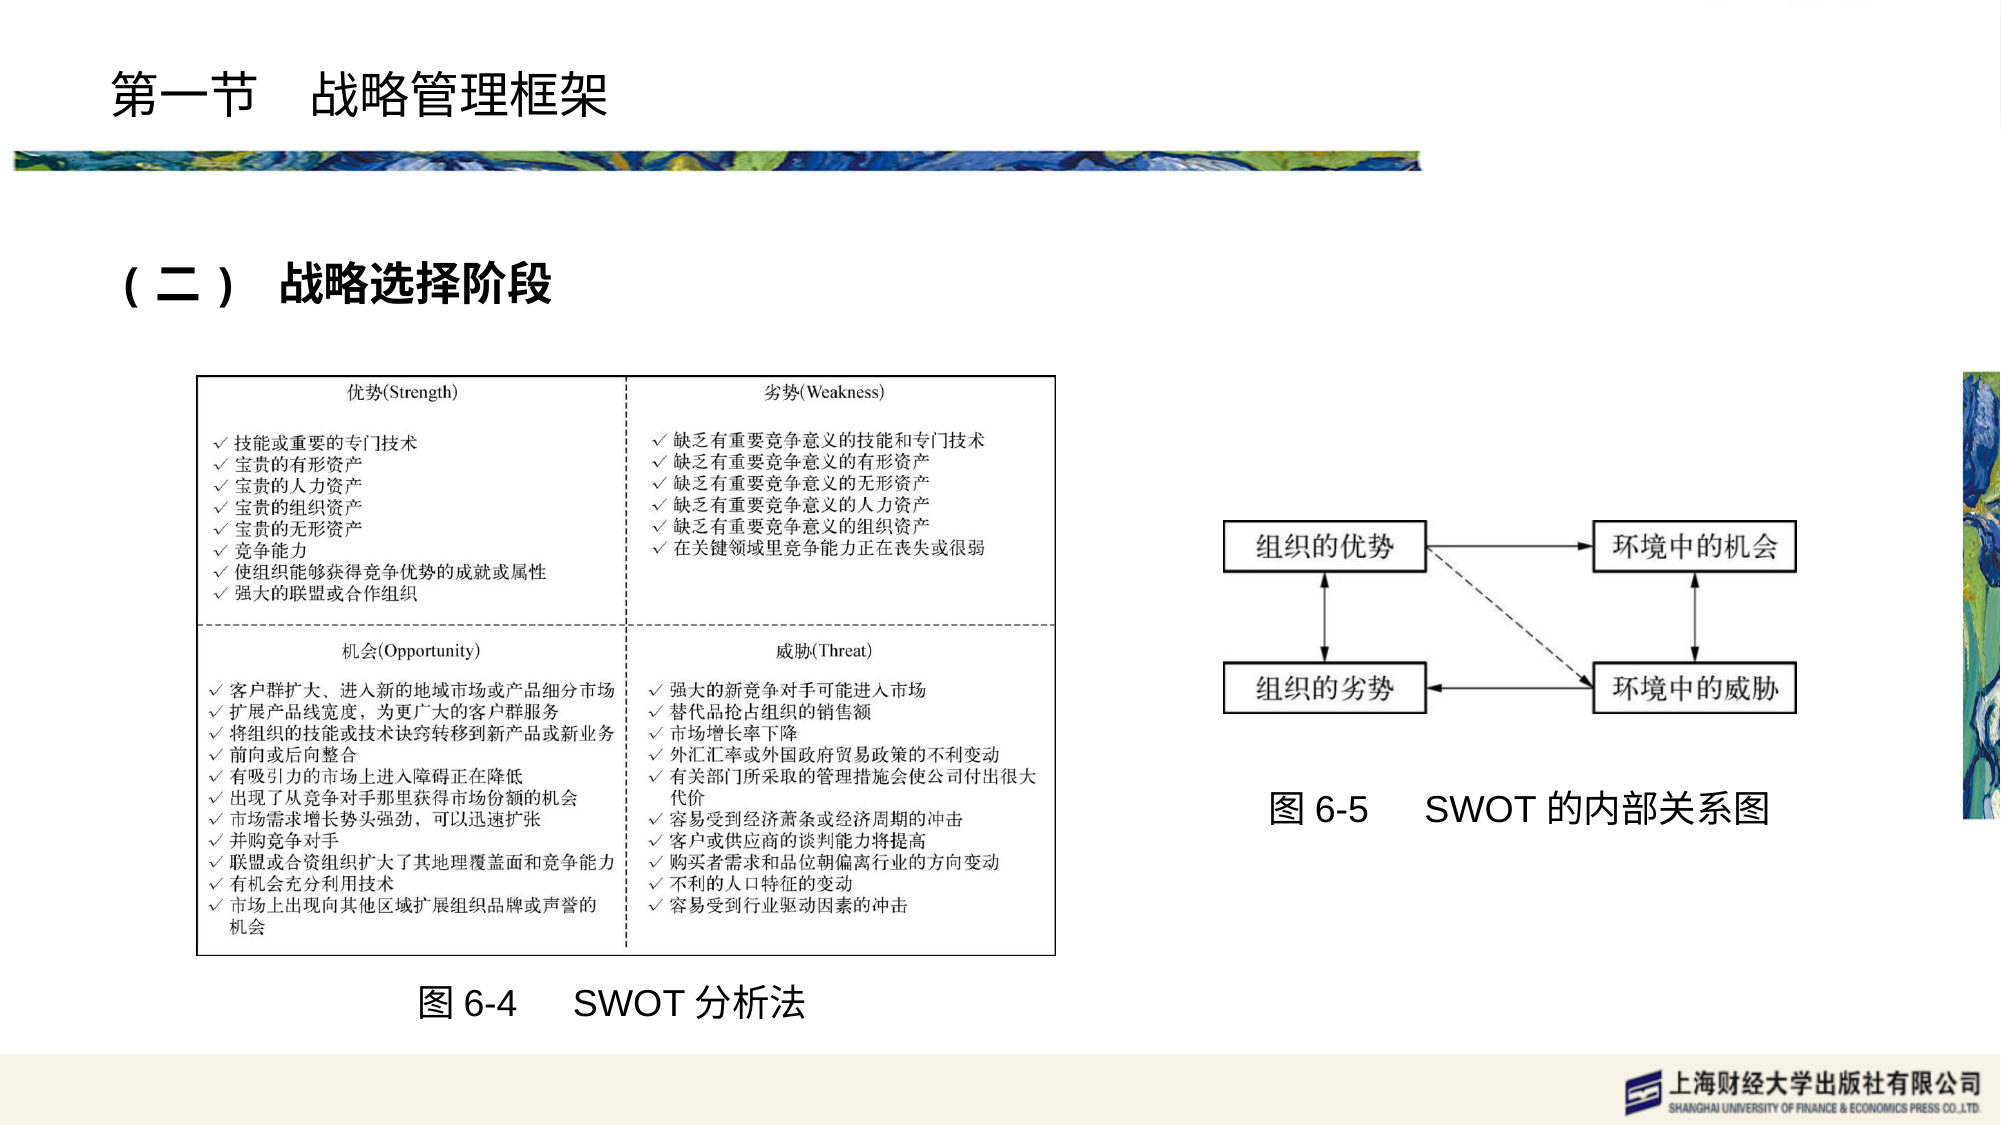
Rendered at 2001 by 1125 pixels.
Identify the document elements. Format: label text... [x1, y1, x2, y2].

title 第一节 战略管理框架 [94, 42, 1451, 146]
list (二) 战略选择阶段 [102, 233, 1898, 1032]
picture [0, 0, 2001, 1125]
text_box 图6-5 SWOT的内部关系图 [1208, 778, 1832, 838]
text_box 图6-4 SWOT分析法 [176, 971, 1010, 1031]
